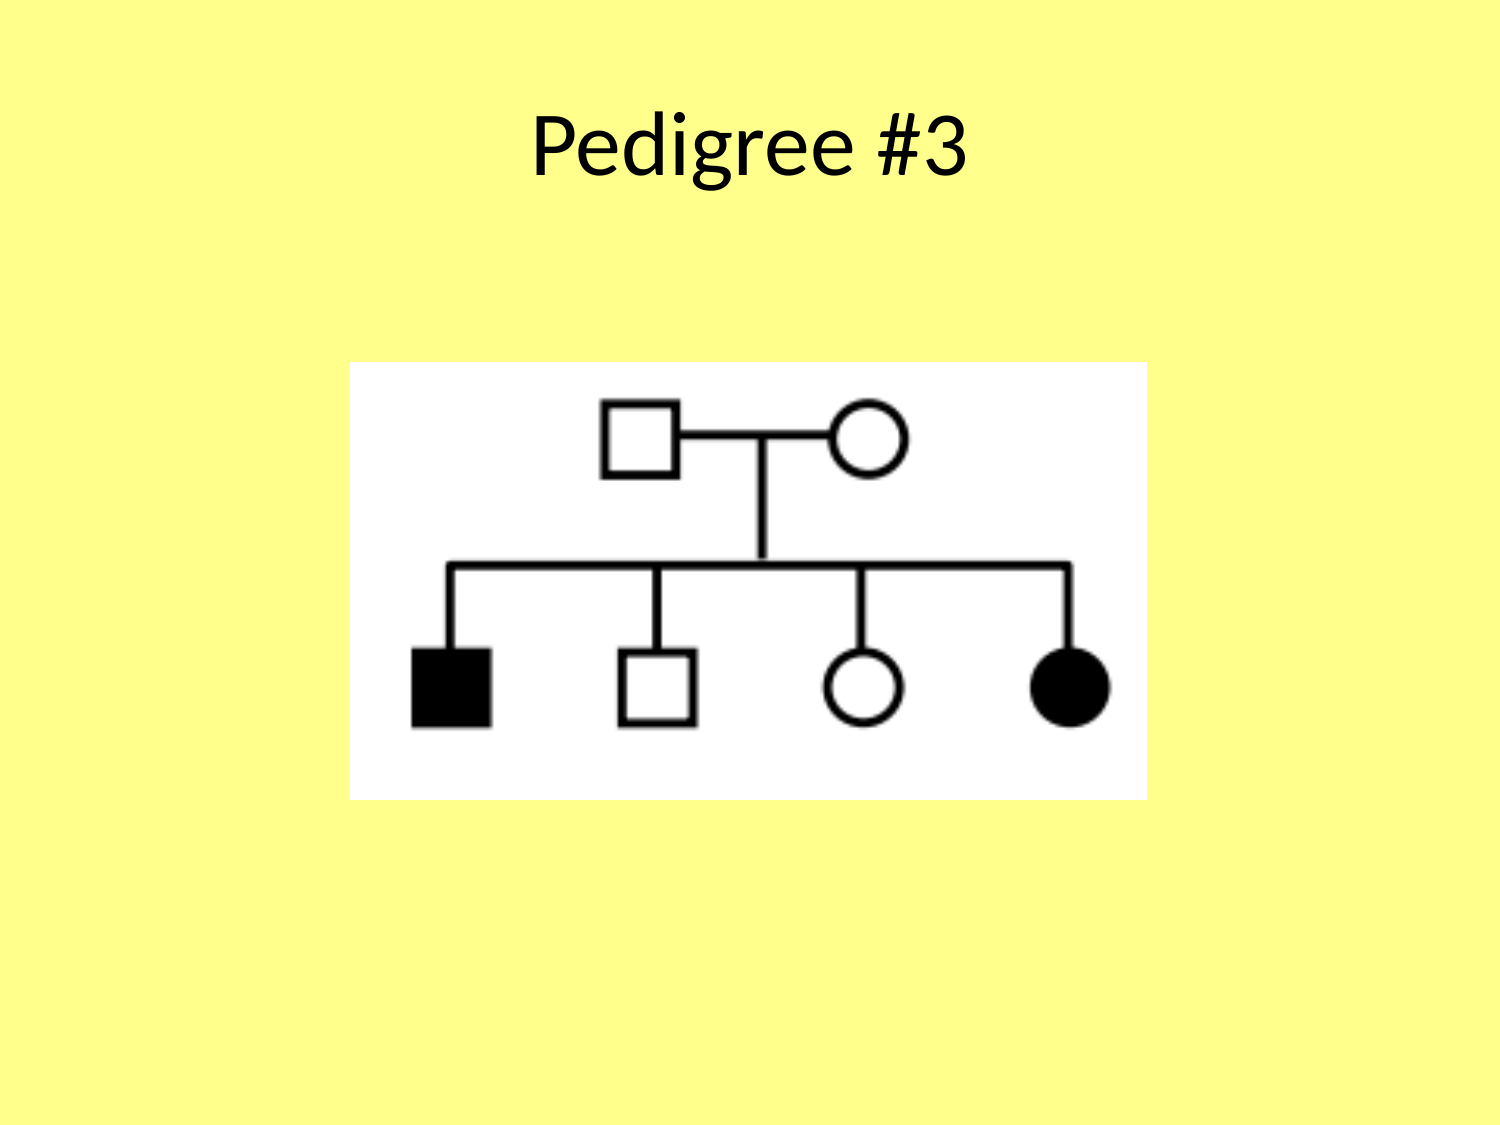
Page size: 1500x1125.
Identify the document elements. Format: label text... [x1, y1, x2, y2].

title Pedigree #3 [75, 45, 1425, 233]
picture [349, 362, 1148, 801]
